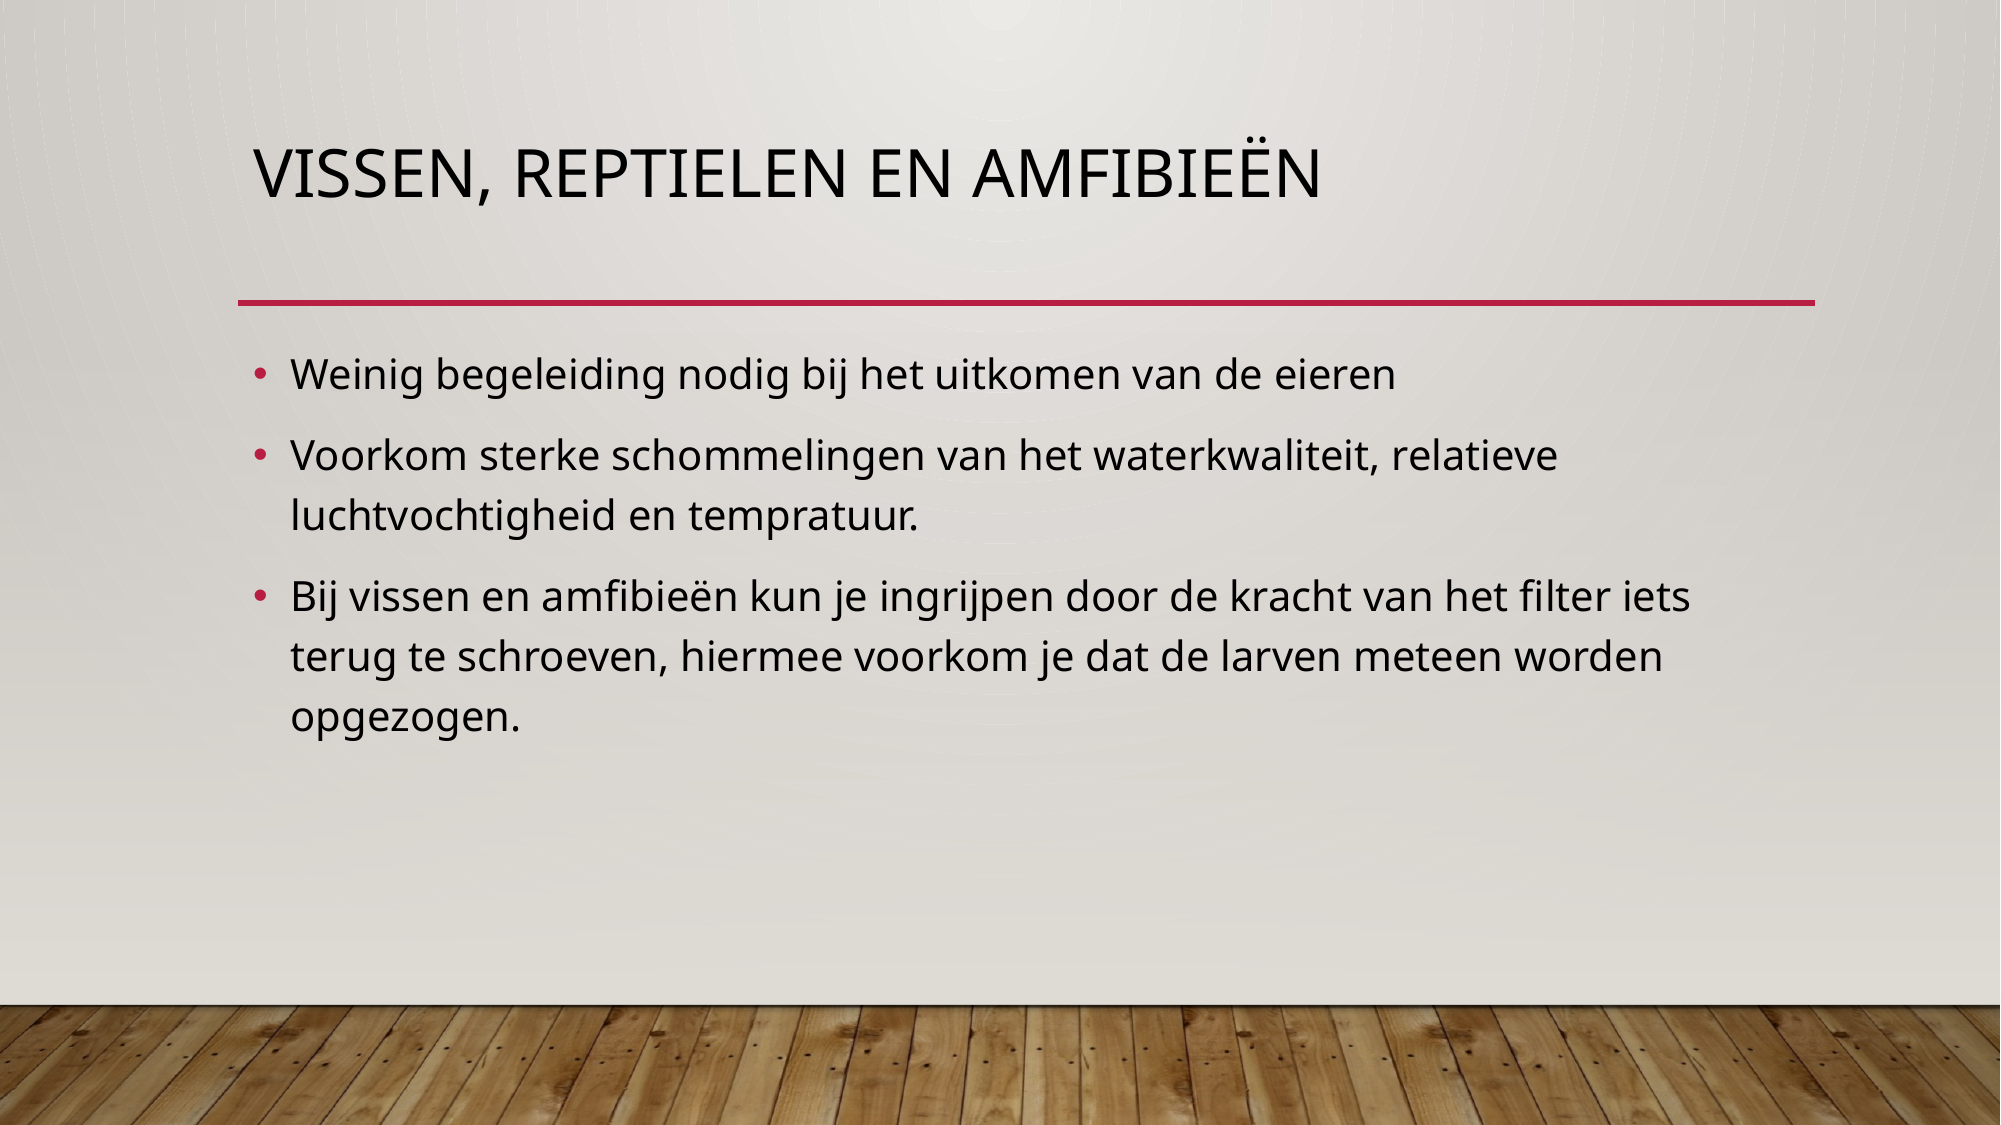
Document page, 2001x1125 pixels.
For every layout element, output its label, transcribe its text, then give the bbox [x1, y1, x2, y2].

picture [0, 1005, 2000, 1125]
list Weinig begeleiding nodig bij het uitkomen van de eieren Voorkom sterke schommelingen van het waterkwaliteit, relatieve luchtvochtigheid en tempratuur. Bij vissen en amfibieën kun je ingrijpen door de kracht van het filter iets terug te schroeven, hiermee voorkom je dat de larven meteen worden opgezogen. [238, 330, 1814, 897]
title Vissen, reptielen en amfibieën [238, 131, 1814, 305]
